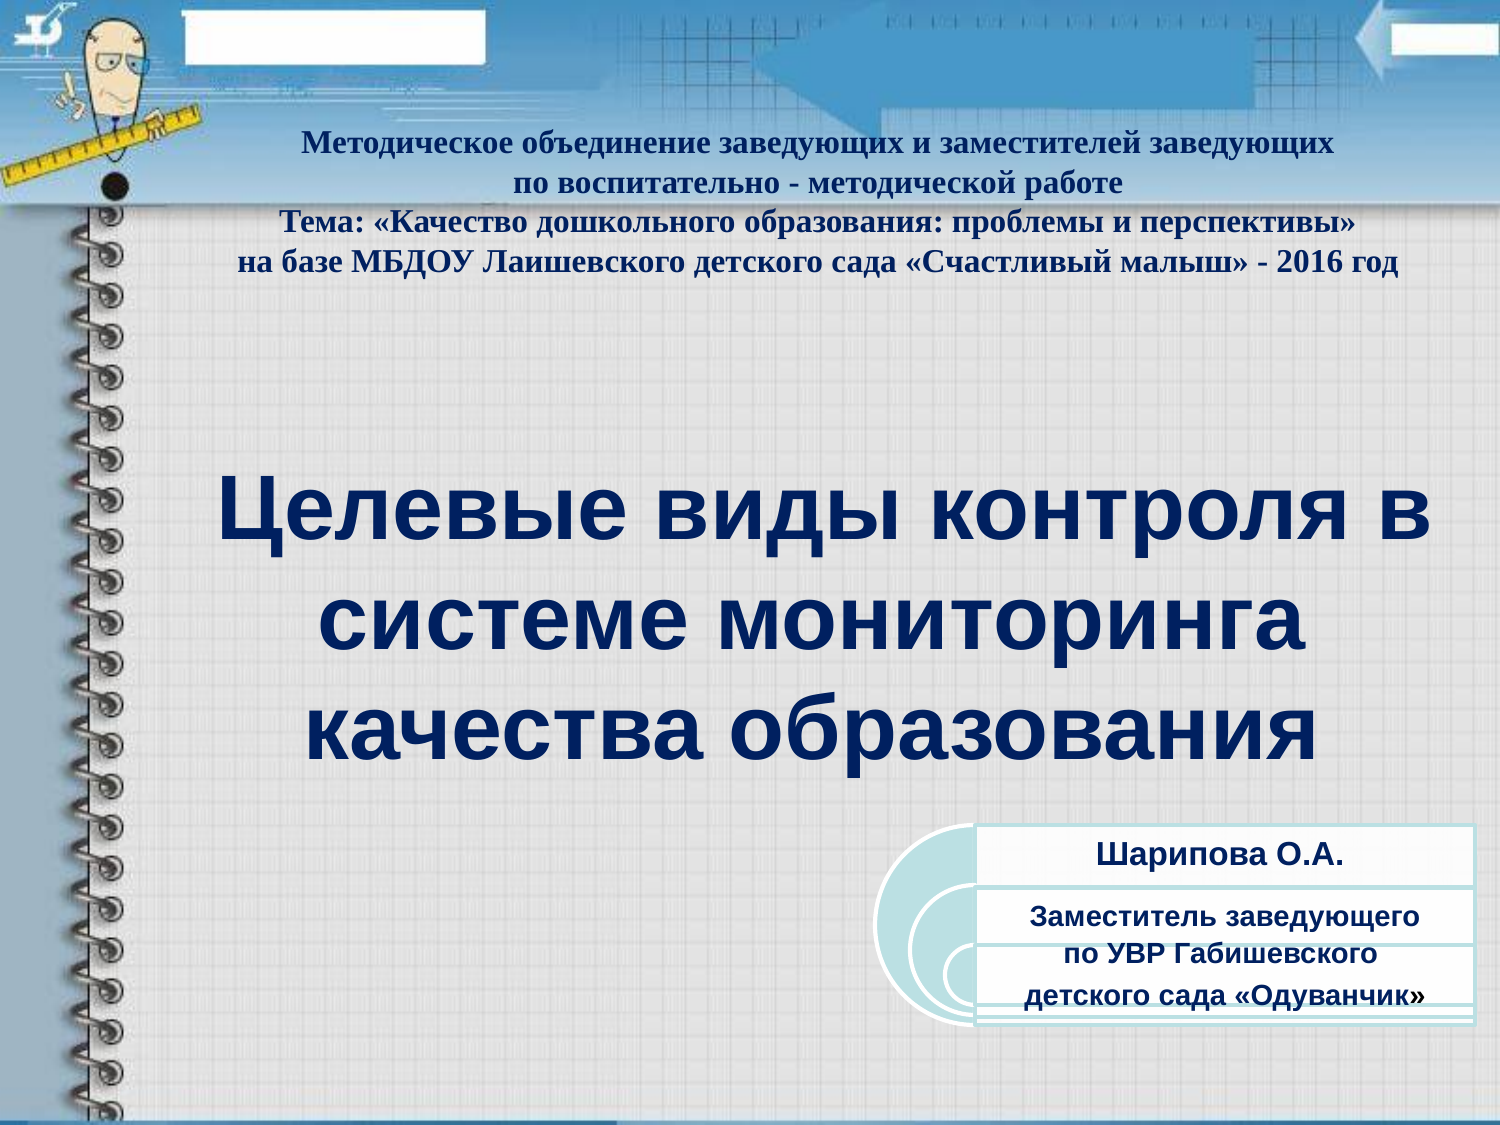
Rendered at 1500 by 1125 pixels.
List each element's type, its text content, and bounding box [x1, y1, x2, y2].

picture [0, 0, 1500, 1125]
title Целевые виды контроля в системе мониторинга качества образования [162, 337, 1463, 888]
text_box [874, 824, 1476, 1026]
text_box Методическое объединение заведующих и заместителей заведующих по воспитательно - методической работе Тема: «Качество дошкольного образования: проблемы и перспективы» на базе МБДОУ Лаишевского детского сада «Счастливый малыш» - 2016 год [212, 112, 1425, 287]
